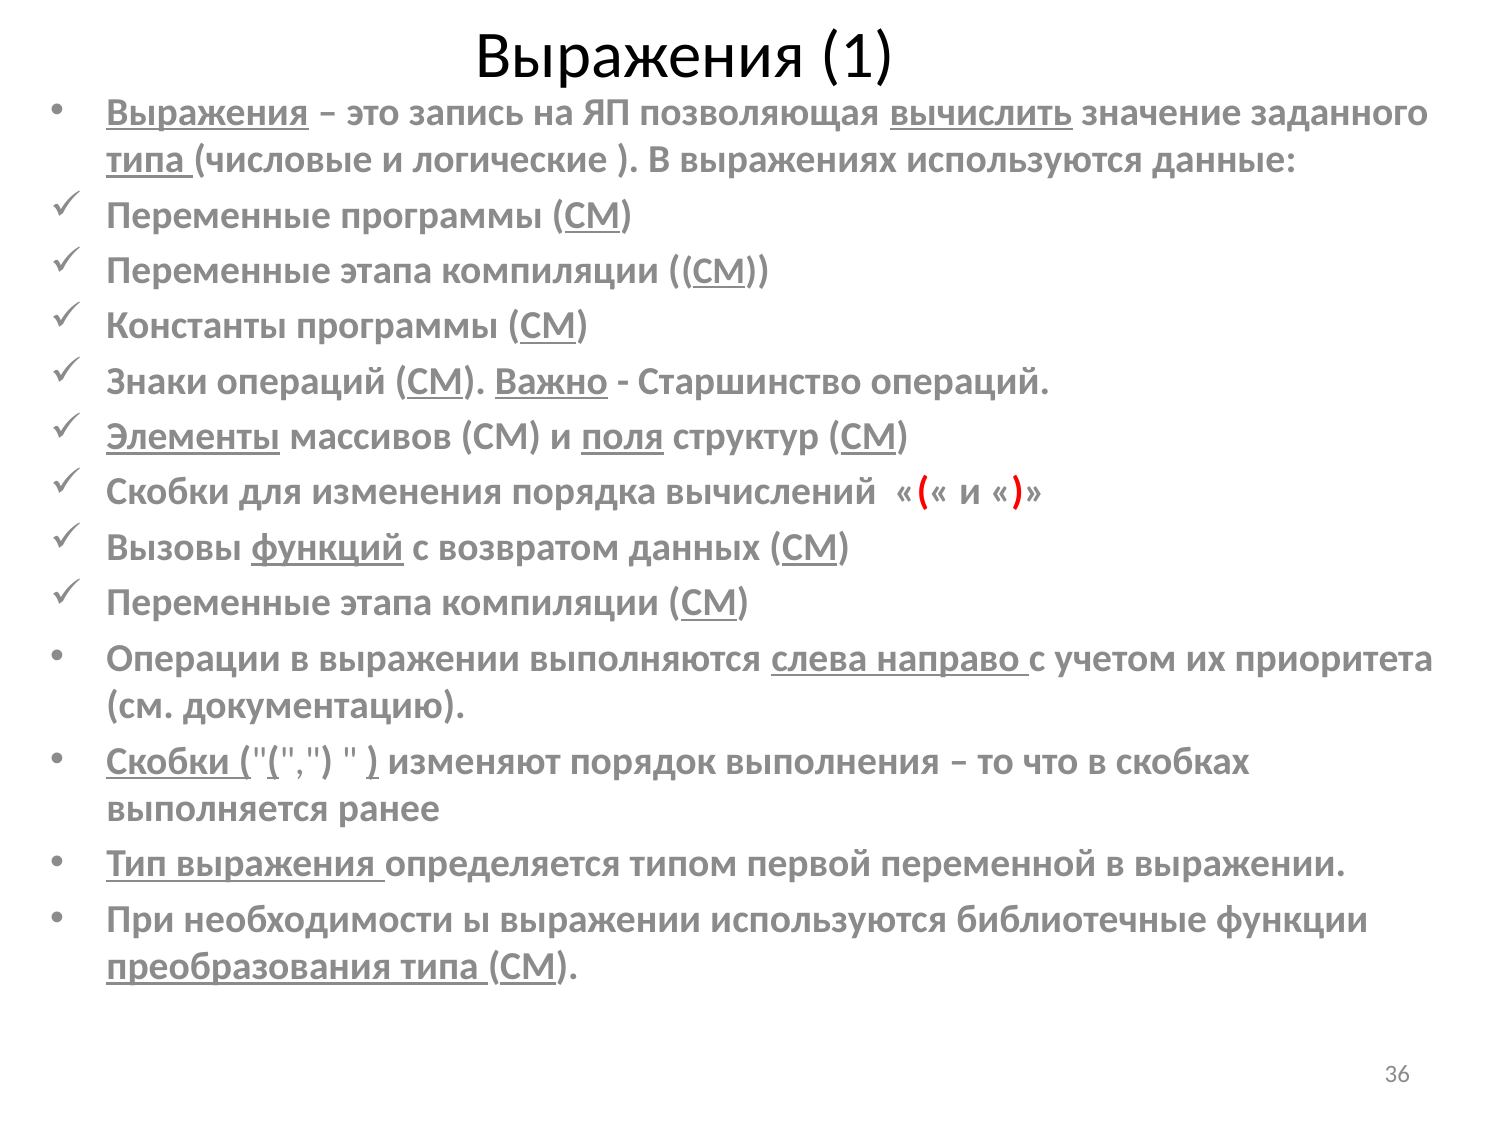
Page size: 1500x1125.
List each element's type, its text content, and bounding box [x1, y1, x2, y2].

title Выражения (1) [348, 0, 1022, 78]
text_box Выражения – это запись на ЯП позволяющая вычислить значение заданного типа (числовые и логические ). В выражениях используются данные: Переменные программы (СМ) Переменные этапа компиляции ((СМ)) Константы программы (СМ) Знаки операций (СМ). Важно - Старшинство операций. Элементы массивов (СМ) и поля структур (СМ) Скобки для изменения порядка вычислений «(« и «)» Вызовы функций с возвратом данных (СМ) Переменные этапа компиляции (СМ) Операции в выражении выполняются слева направо с учетом их приоритета (см. документацию). Скобки ("(",") " ) изменяют порядок выполнения – то что в скобках выполняется ранее Тип выражения определяется типом первой переменной в выражении. При необходимости ы выражении используются библиотечные функции преобразования типа (СМ). [35, 78, 1459, 1024]
slide_number 36 [1074, 1042, 1425, 1103]
